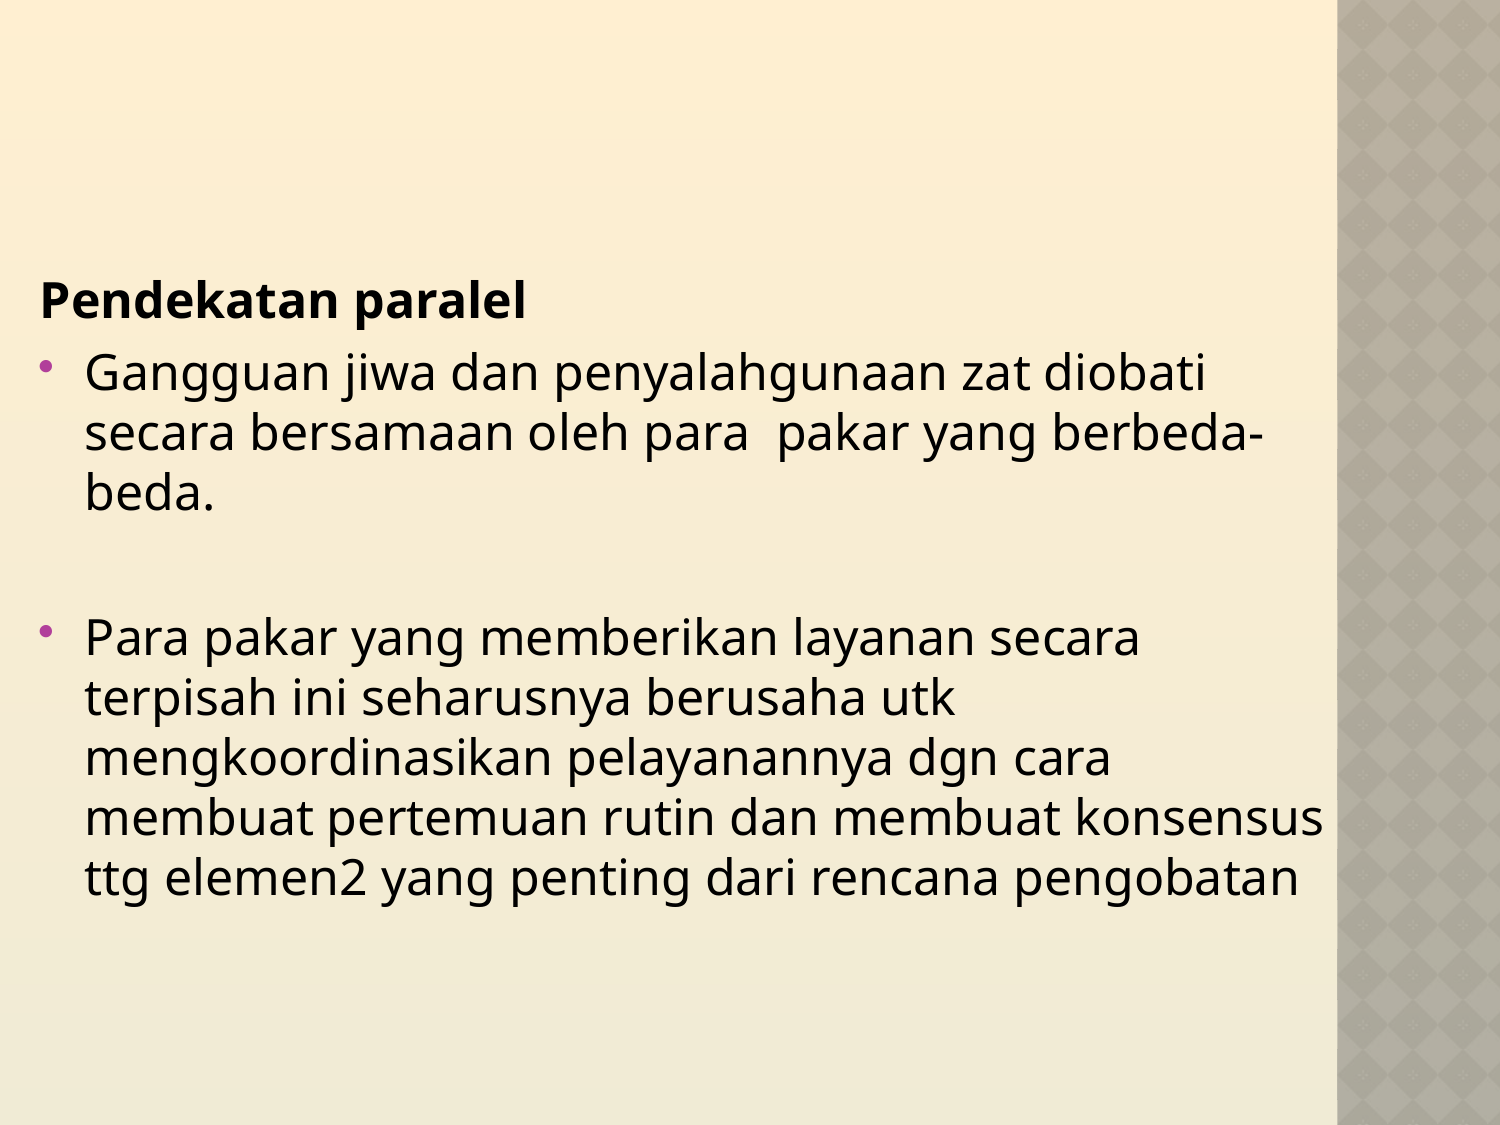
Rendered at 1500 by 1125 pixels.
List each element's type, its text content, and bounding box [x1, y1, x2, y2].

list Pendekatan paralel Gangguan jiwa dan penyalahgunaan zat diobati secara bersamaan oleh para pakar yang berbeda-beda. Para pakar yang memberikan layanan secara terpisah ini seharusnya berusaha utk mengkoordinasikan pelayanannya dgn cara membuat pertemuan rutin dan membuat konsensus ttg elemen2 yang penting dari rencana pengobatan [24, 260, 1363, 1011]
